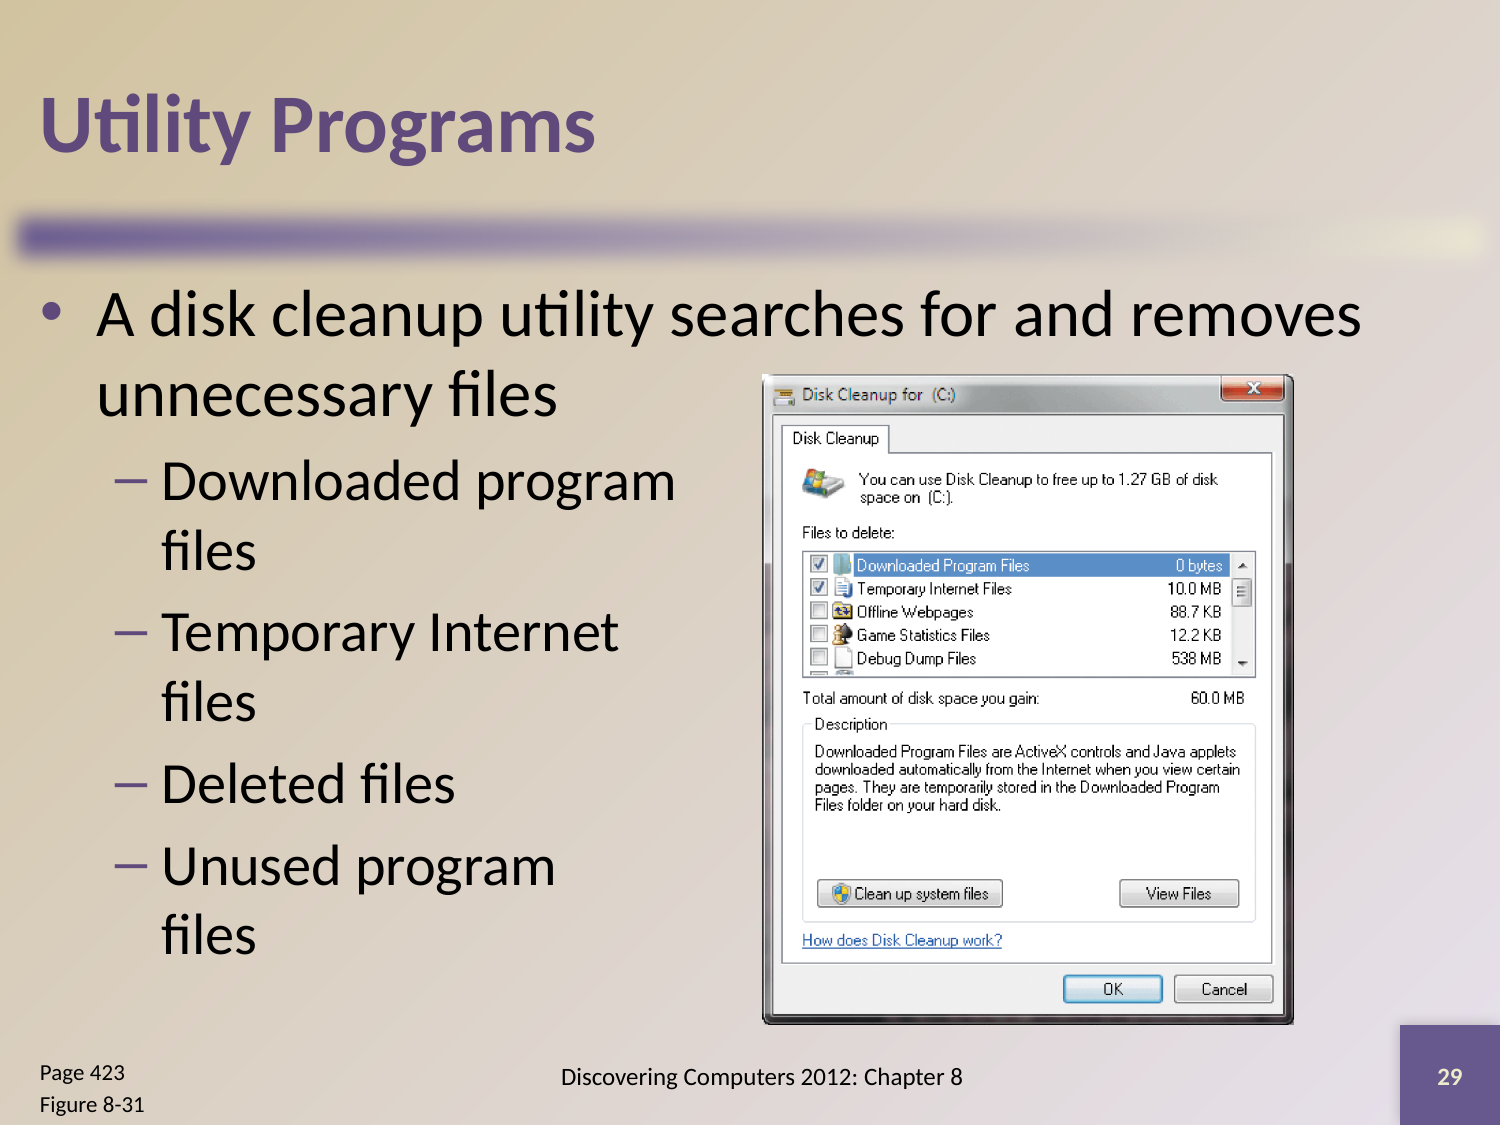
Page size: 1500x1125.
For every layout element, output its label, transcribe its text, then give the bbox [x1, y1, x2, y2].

title Utility Programs [24, 24, 1475, 213]
footer Discovering Computers 2012: Chapter 8 [450, 1037, 1075, 1113]
list A disk cleanup utility searches for and removes unnecessary files Downloaded program files Temporary Internet files Deleted files Unused program files [24, 262, 1475, 1025]
picture [762, 374, 1294, 1026]
slide_number 29 [1400, 1025, 1500, 1125]
list Page 423 Figure 8-31 [24, 1050, 300, 1125]
